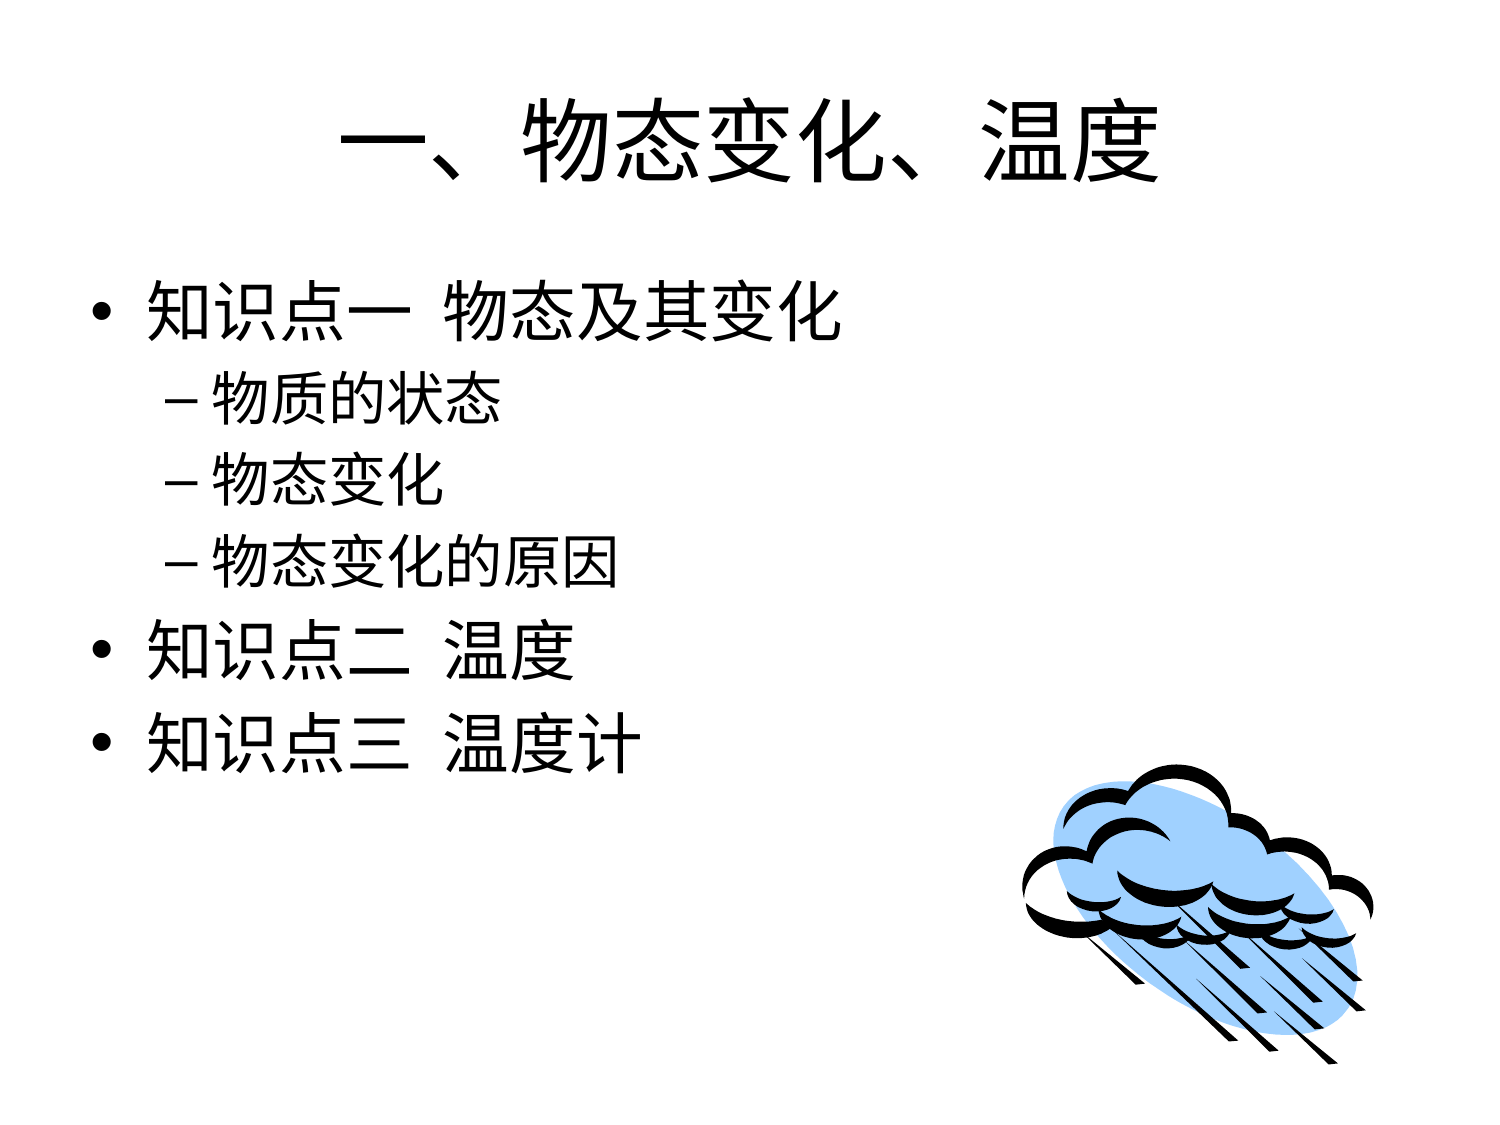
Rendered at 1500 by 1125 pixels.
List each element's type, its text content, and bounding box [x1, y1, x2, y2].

title 一、物态变化、温度 [75, 45, 1425, 233]
picture [1021, 762, 1379, 1065]
list 知识点一 物态及其变化 物质的状态 物态变化 物态变化的原因 知识点二 温度 知识点三 温度计 [75, 262, 1425, 1005]
